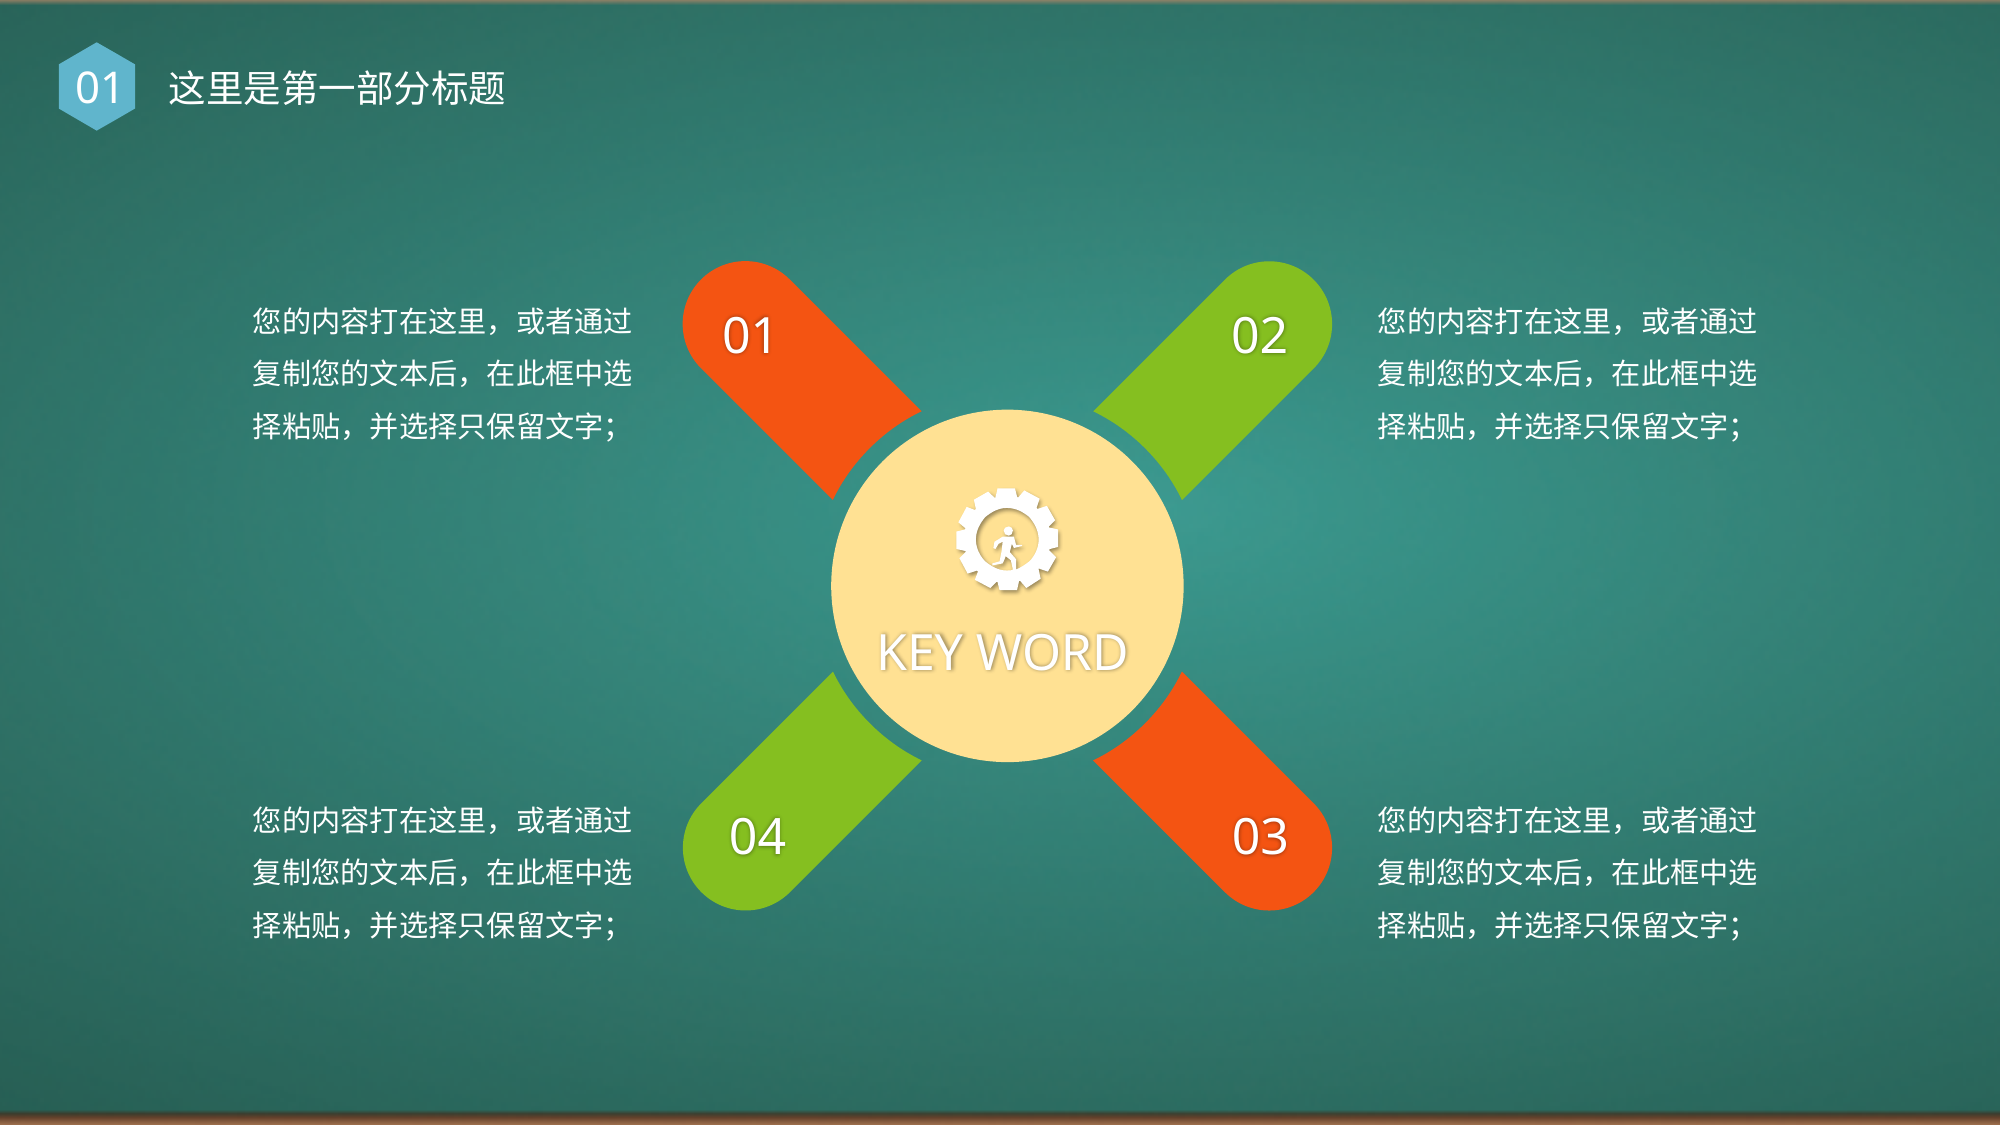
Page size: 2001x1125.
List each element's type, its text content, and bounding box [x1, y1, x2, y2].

text_box [682, 796, 804, 911]
text_box 您的内容打在这里，或者通过复制您的文本后，在此框中选择粘贴，并选择只保留文字； [1357, 275, 1799, 454]
text_box [78, 120, 116, 131]
text_box 04 [709, 794, 806, 875]
text_box 02 [1211, 293, 1309, 374]
text_box 这里是第一部分标题 [148, 54, 654, 120]
text_box 01 [702, 293, 800, 374]
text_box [830, 409, 1184, 763]
text_box [682, 261, 920, 493]
text_box [1212, 261, 1333, 371]
text_box [1095, 294, 1306, 494]
text_box [1105, 678, 1333, 911]
text_box [711, 679, 910, 873]
picture [0, 0, 2000, 1125]
text_box 01 [60, 52, 153, 120]
text_box 03 [1211, 794, 1309, 875]
text_box 您的内容打在这里，或者通过复制您的文本后，在此框中选择粘贴，并选择只保留文字； [232, 275, 674, 454]
text_box 您的内容打在这里，或者通过复制您的文本后，在此框中选择粘贴，并选择只保留文字； [1357, 774, 1799, 952]
text_box [79, 42, 114, 52]
text_box 您的内容打在这里，或者通过复制您的文本后，在此框中选择粘贴，并选择只保留文字； [232, 774, 674, 952]
